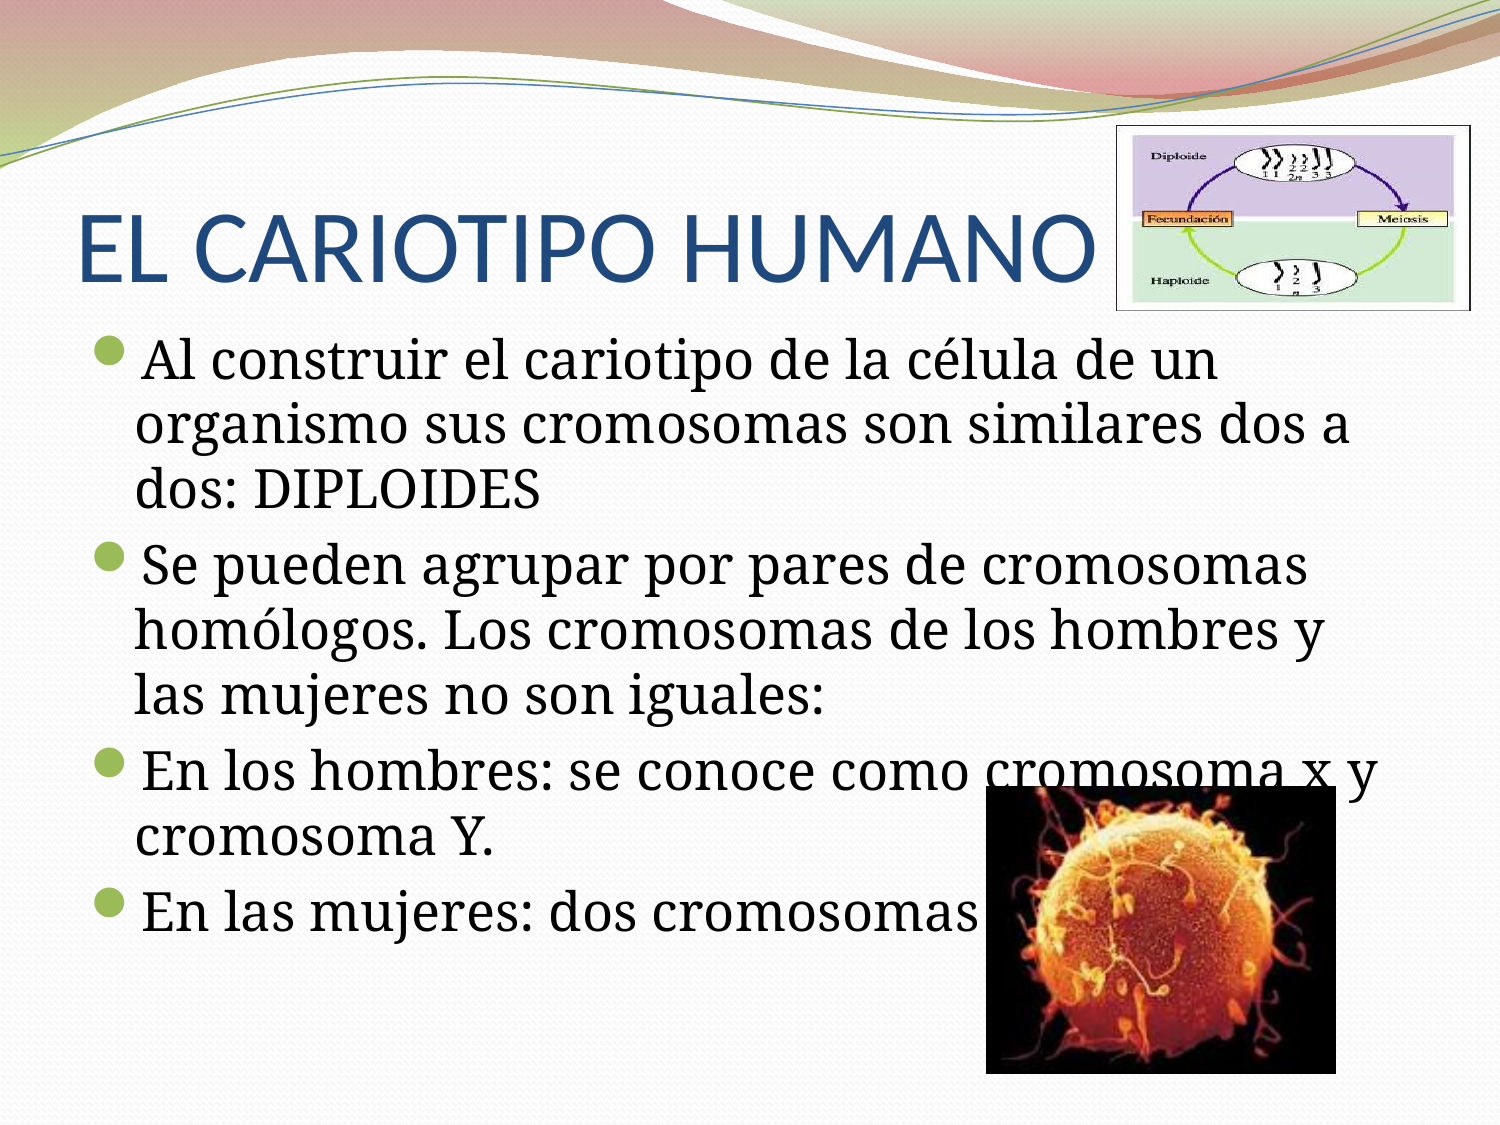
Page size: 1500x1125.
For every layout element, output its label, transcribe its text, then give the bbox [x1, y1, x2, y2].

picture [985, 786, 1336, 1074]
list Al construir el cariotipo de la célula de un organismo sus cromosomas son similares dos a dos: DIPLOIDES Se pueden agrupar por pares de cromosomas homólogos. Los cromosomas de los hombres y las mujeres no son iguales: En los hombres: se conoce como cromosoma x y cromosoma Y. En las mujeres: dos cromosomas X [74, 317, 1426, 1038]
picture [1115, 125, 1471, 311]
title EL CARIOTIPO HUMANO [74, 115, 1426, 304]
